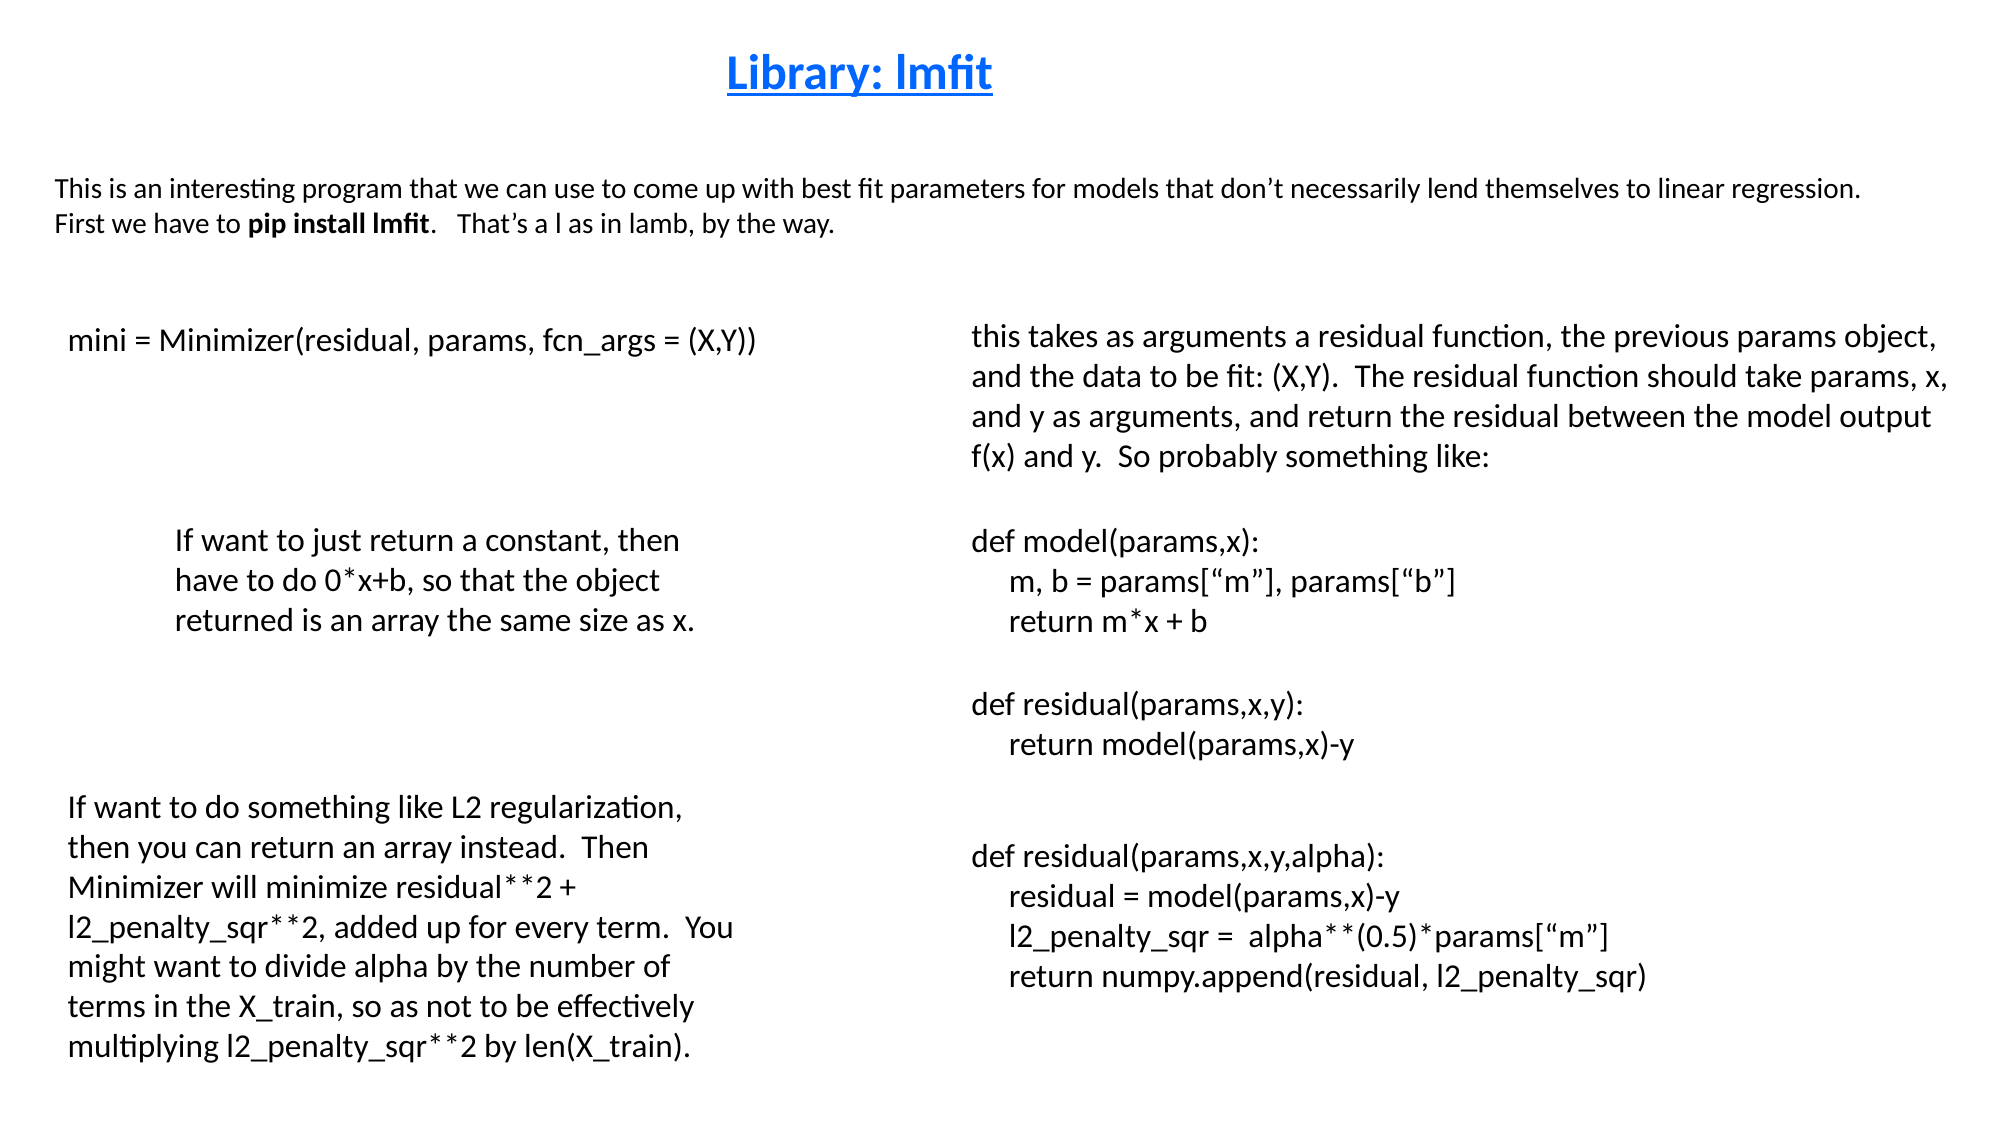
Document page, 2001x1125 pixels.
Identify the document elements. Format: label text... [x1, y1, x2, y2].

text_box def residual(params,x,y): return model(params,x)-y [956, 674, 1584, 770]
text_box this takes as arguments a residual function, the previous params object, and the data to be fit: (X,Y). The residual function should take params, x, and y as arguments, and return the residual between the model output f(x) and y. So probably something like: [956, 307, 1973, 482]
text_box If want to just return a constant, then have to do 0*x+b, so that the object returned is an array the same size as x. [160, 510, 737, 645]
text_box If want to do something like L2 regularization, then you can return an array instead. Then Minimizer will minimize residual**2 + l2_penalty_sqr**2, added up for every term. You might want to divide alpha by the number of terms in the X_train, so as not to be effectively multiplying l2_penalty_sqr**2 by len(X_train). [52, 777, 752, 1072]
text_box def residual(params,x,y,alpha): residual = model(params,x)-y l2_penalty_sqr = alpha**(0.5)*params[“m”] return numpy.append(residual, l2_penalty_sqr) [956, 826, 1852, 1002]
text_box Library: lmfit [711, 32, 1008, 108]
text_box mini = Minimizer(residual, params, fcn_args = (X,Y)) [52, 310, 807, 365]
text_box This is an interesting program that we can use to come up with best fit parameters for models that don’t necessarily lend themselves to linear regression. First we have to pip install lmfit. That’s a l as in lamb, by the way. [39, 162, 1897, 247]
text_box def model(params,x): m, b = params[“m”], params[“b”] return m*x + b [956, 511, 1584, 647]
